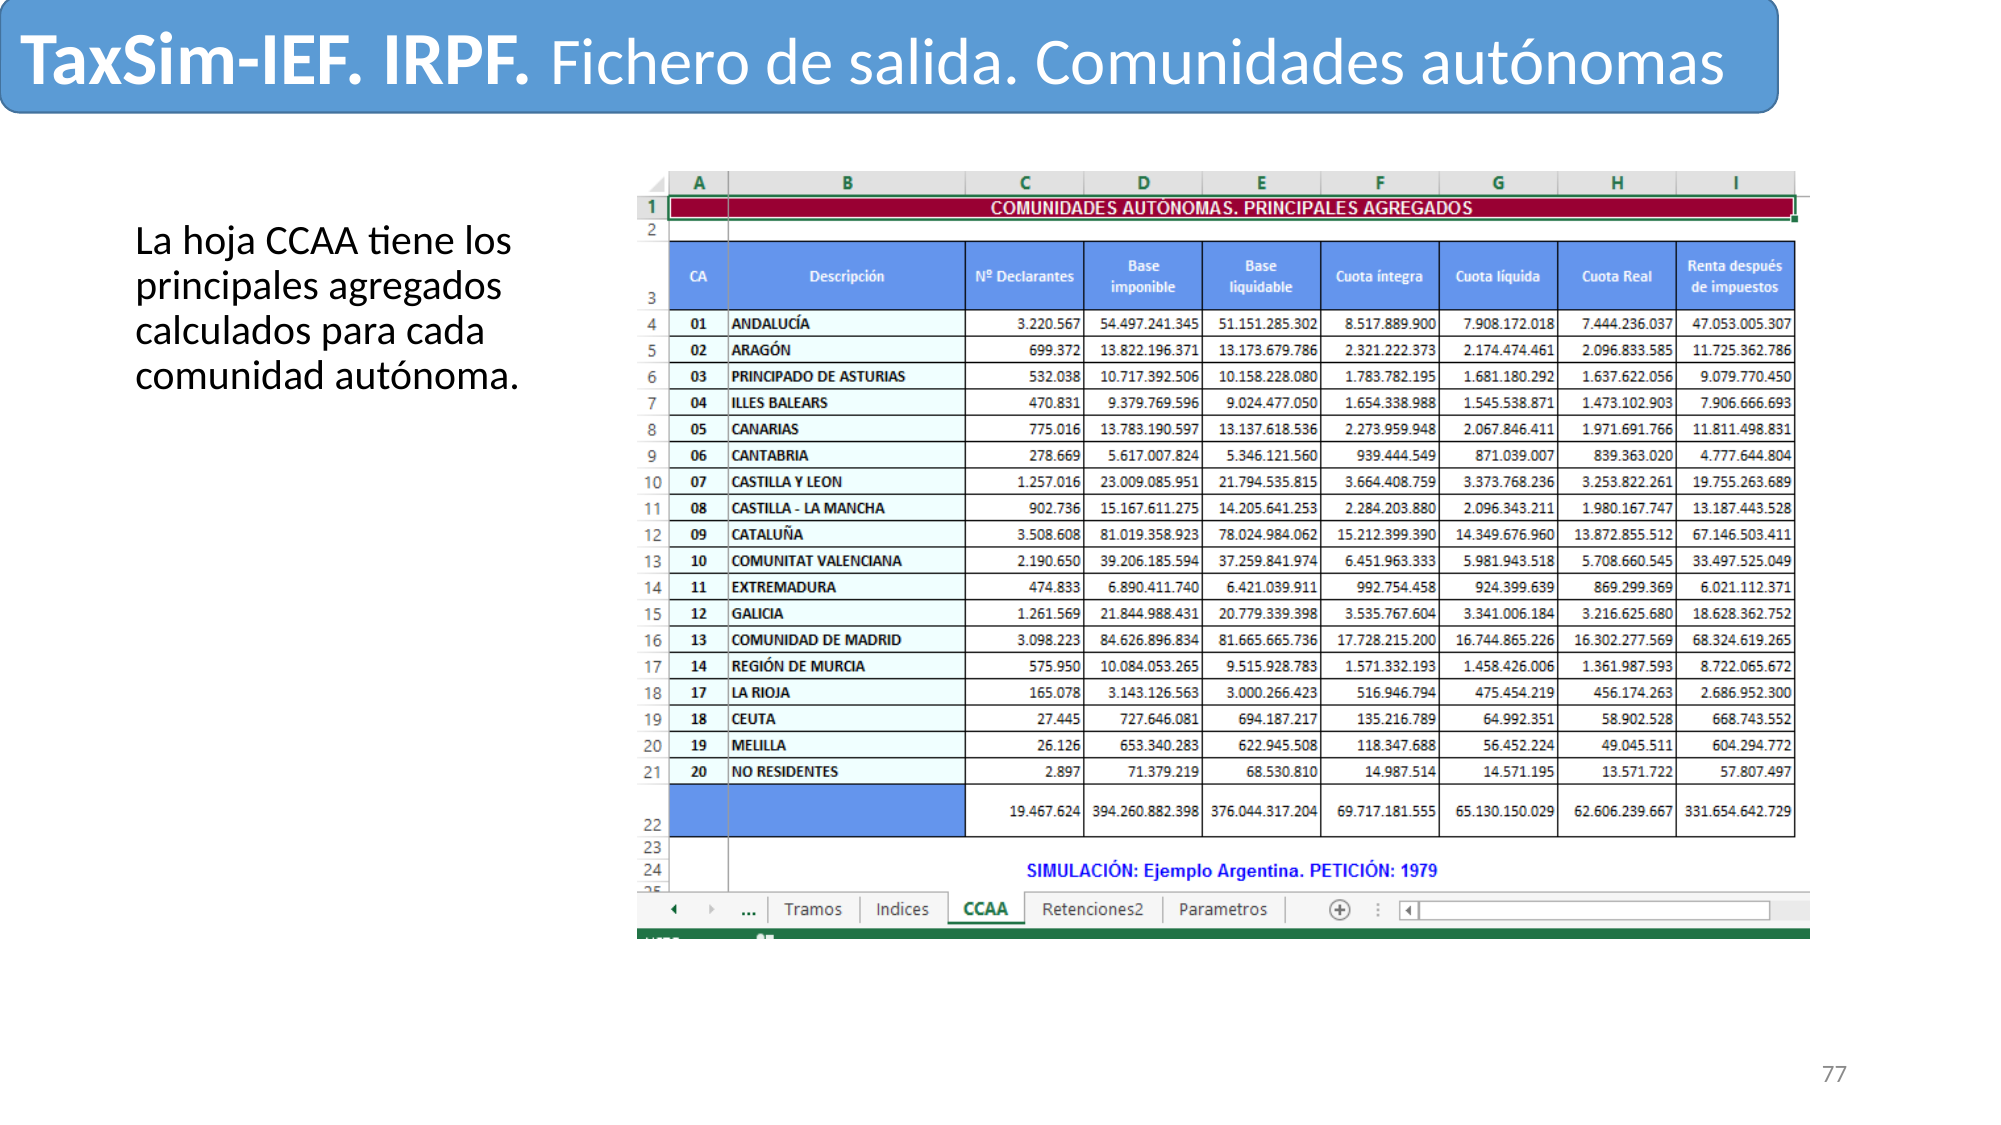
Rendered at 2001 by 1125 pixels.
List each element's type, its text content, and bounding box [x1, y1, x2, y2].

text_box TaxSim-IEF. IRPF. Fichero de salida. Comunidades autónomas [0, 0, 1779, 114]
slide_number 77 [1412, 1042, 1863, 1103]
list La hoja CCAA tiene los principales agregados calculados para cada comunidad autónoma. [120, 210, 581, 925]
picture [637, 171, 1810, 939]
